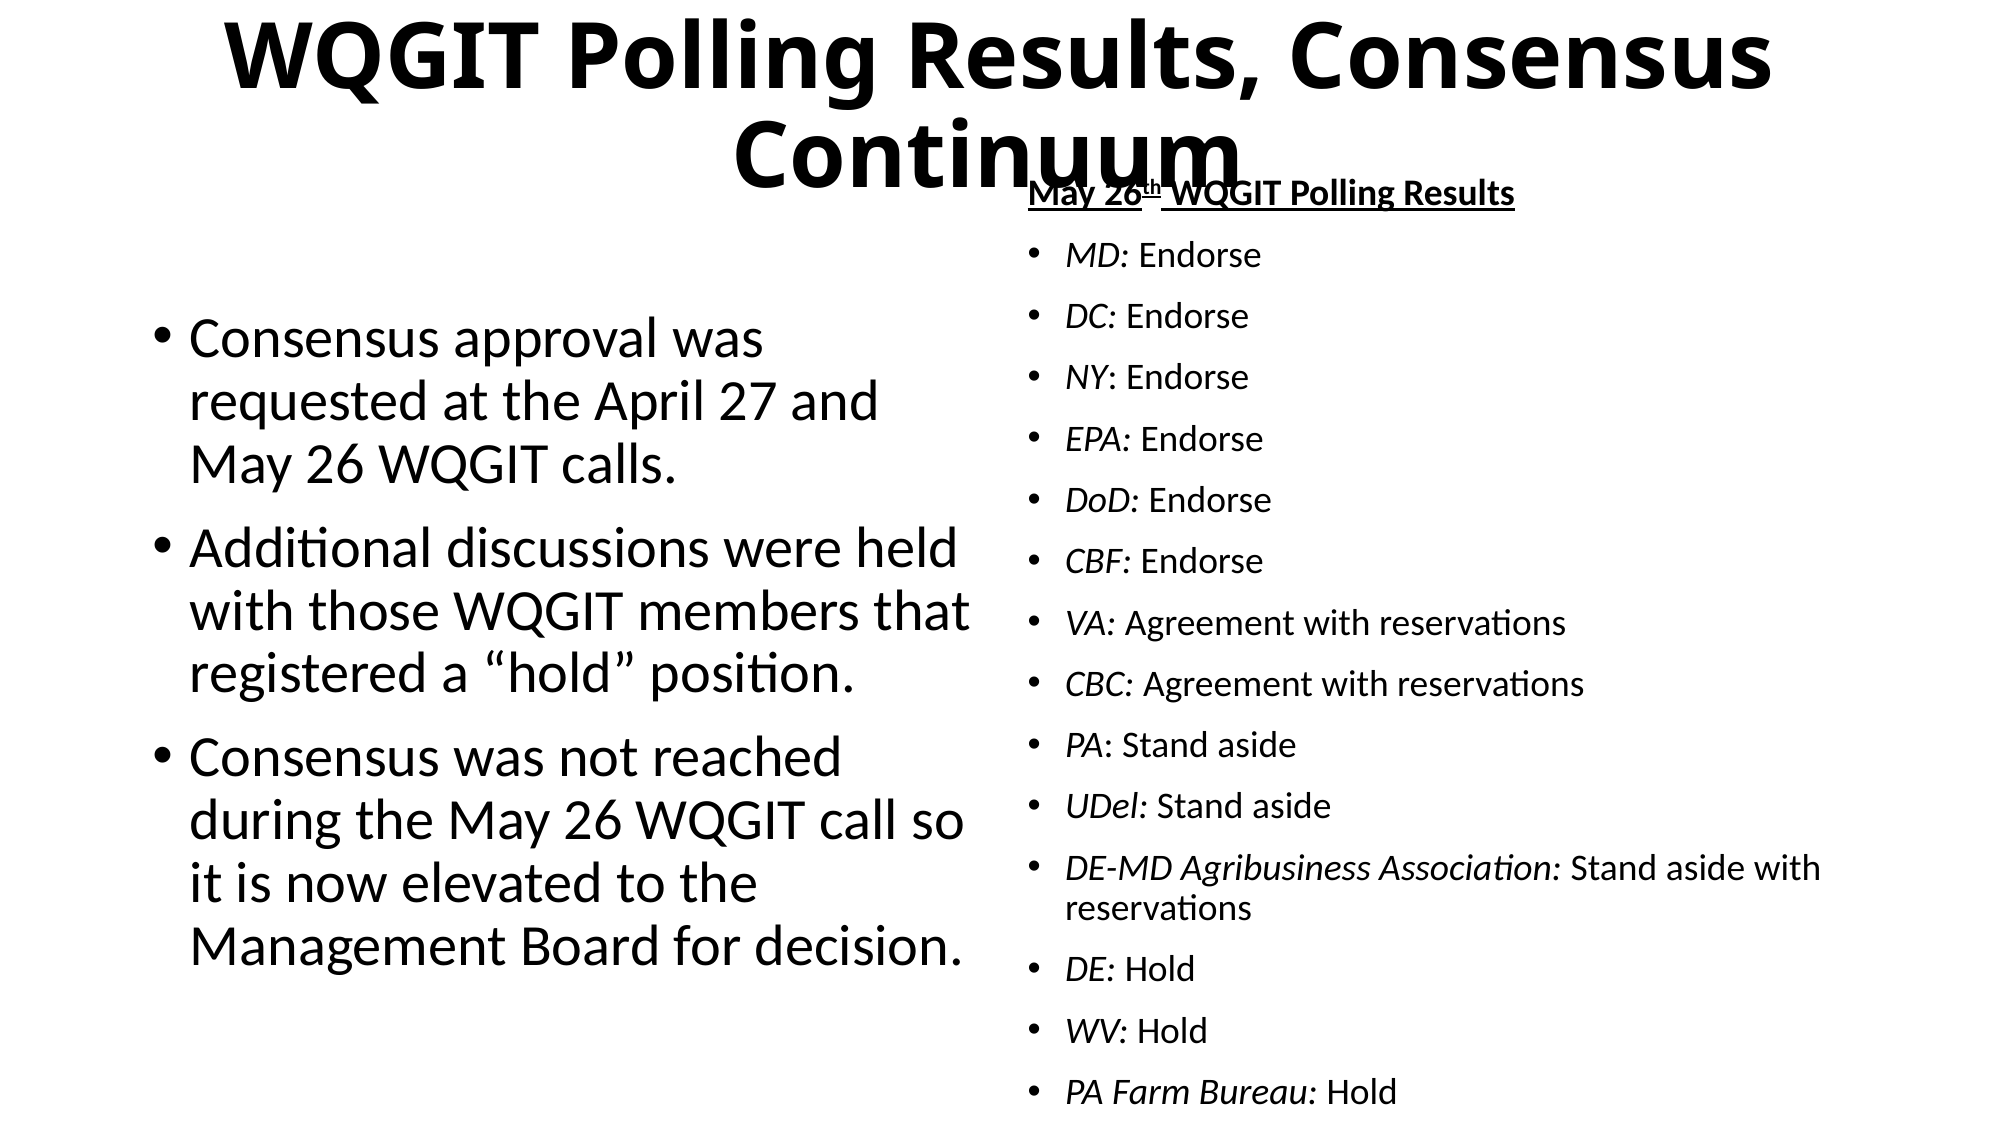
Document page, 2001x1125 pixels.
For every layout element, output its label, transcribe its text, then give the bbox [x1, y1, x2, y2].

list May 26th WQGIT Polling Results MD: Endorse DC: Endorse NY: Endorse EPA: Endorse DoD: Endorse CBF: Endorse VA: Agreement with reservations CBC: Agreement with reservations PA: Stand aside UDel: Stand aside DE-MD Agribusiness Association: Stand aside with reservations DE: Hold WV: Hold PA Farm Bureau: Hold [1012, 166, 1863, 1125]
title WQGIT Polling Results, Consensus Continuum [137, 0, 1863, 218]
list Consensus approval was requested at the April 27 and May 26 WQGIT calls. Additional discussions were held with those WQGIT members that registered a “hold” position. Consensus was not reached during the May 26 WQGIT call so it is now elevated to the Management Board for decision. [137, 299, 988, 1066]
